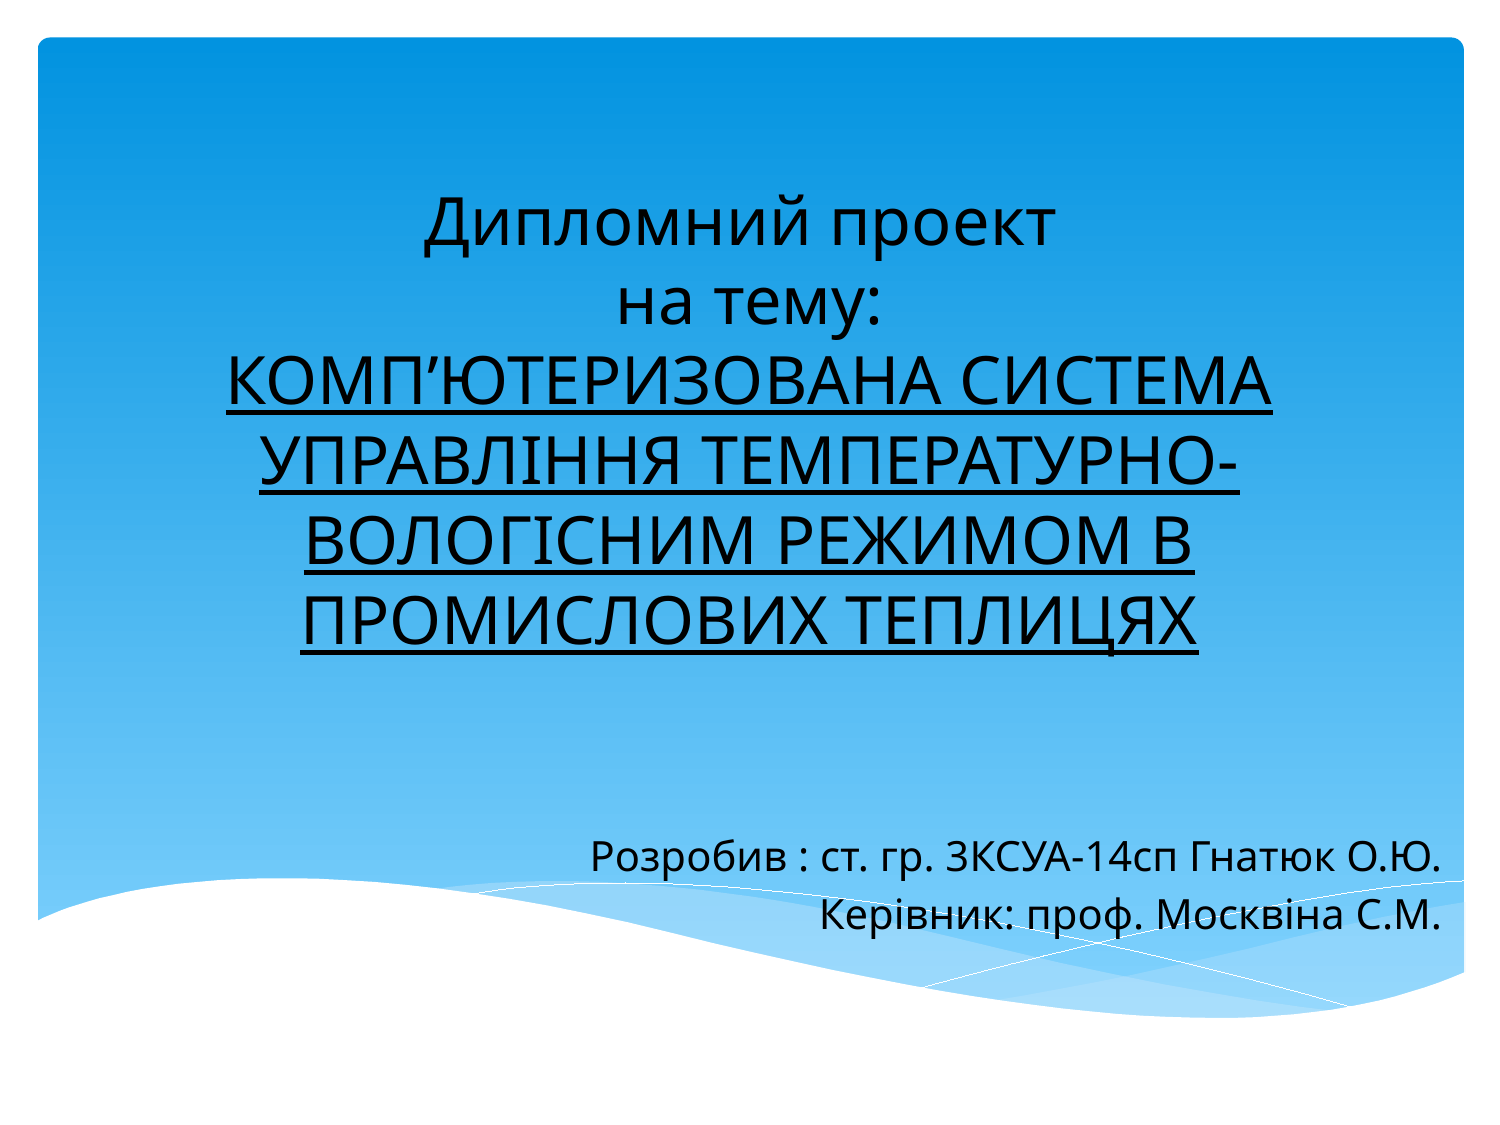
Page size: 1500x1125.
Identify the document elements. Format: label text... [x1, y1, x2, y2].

subtitle Розробив : ст. гр. 3КСУА-14сп Гнатюк О.Ю. Керівник: проф. Москвіна С.М. [407, 763, 1458, 1005]
title Дипломний проект на тему: КОМП’ЮТЕРИЗОВАНА СИСТЕМА УПРАВЛІННЯ ТЕМПЕРАТУРНО-ВОЛОГІСНИМ РЕЖИМОМ В ПРОМИСЛОВИХ ТЕПЛИЦЯХ [112, 373, 1388, 666]
